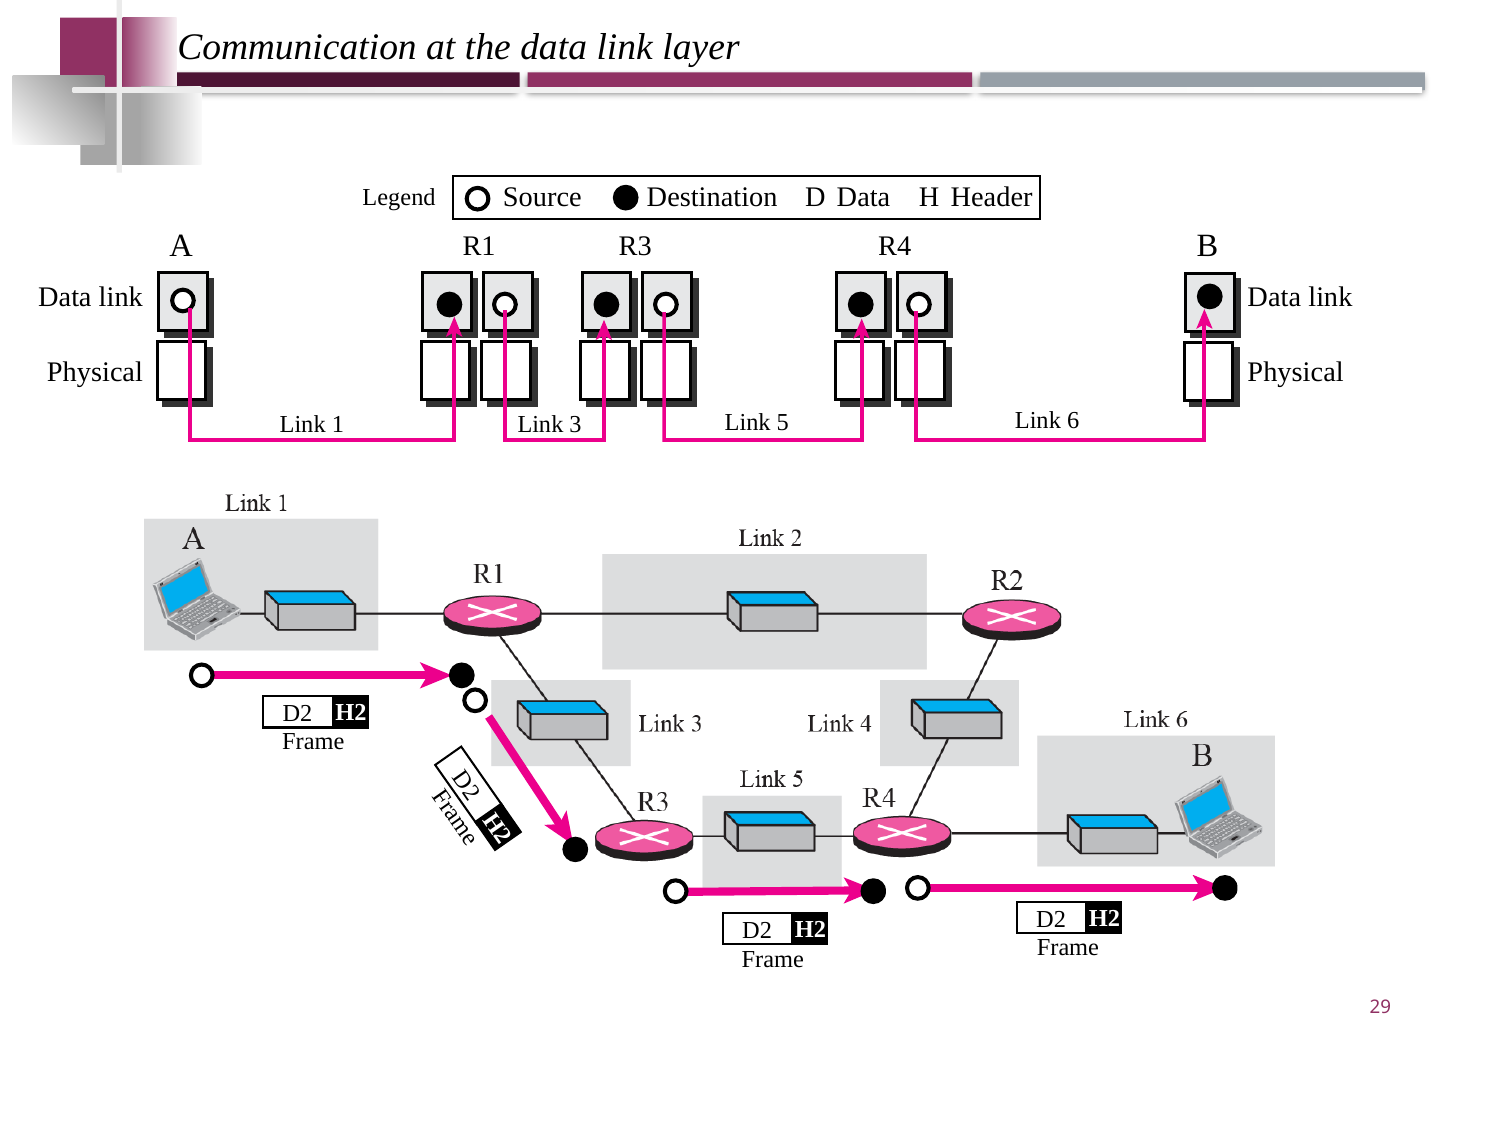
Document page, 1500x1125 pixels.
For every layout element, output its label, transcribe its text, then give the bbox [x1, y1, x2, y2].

text_box [116, 0, 122, 87]
picture [36, 174, 1354, 443]
text_box [80, 93, 116, 165]
text_box [116, 93, 122, 172]
text_box Communication at the data link layer [162, 14, 1100, 75]
text_box [122, 93, 141, 165]
text_box [122, 17, 177, 86]
text_box [60, 17, 116, 86]
slide_number 29 [1279, 977, 1406, 1037]
text_box [72, 87, 1423, 93]
picture [143, 490, 1276, 976]
text_box [12, 75, 105, 145]
text_box [141, 93, 202, 165]
